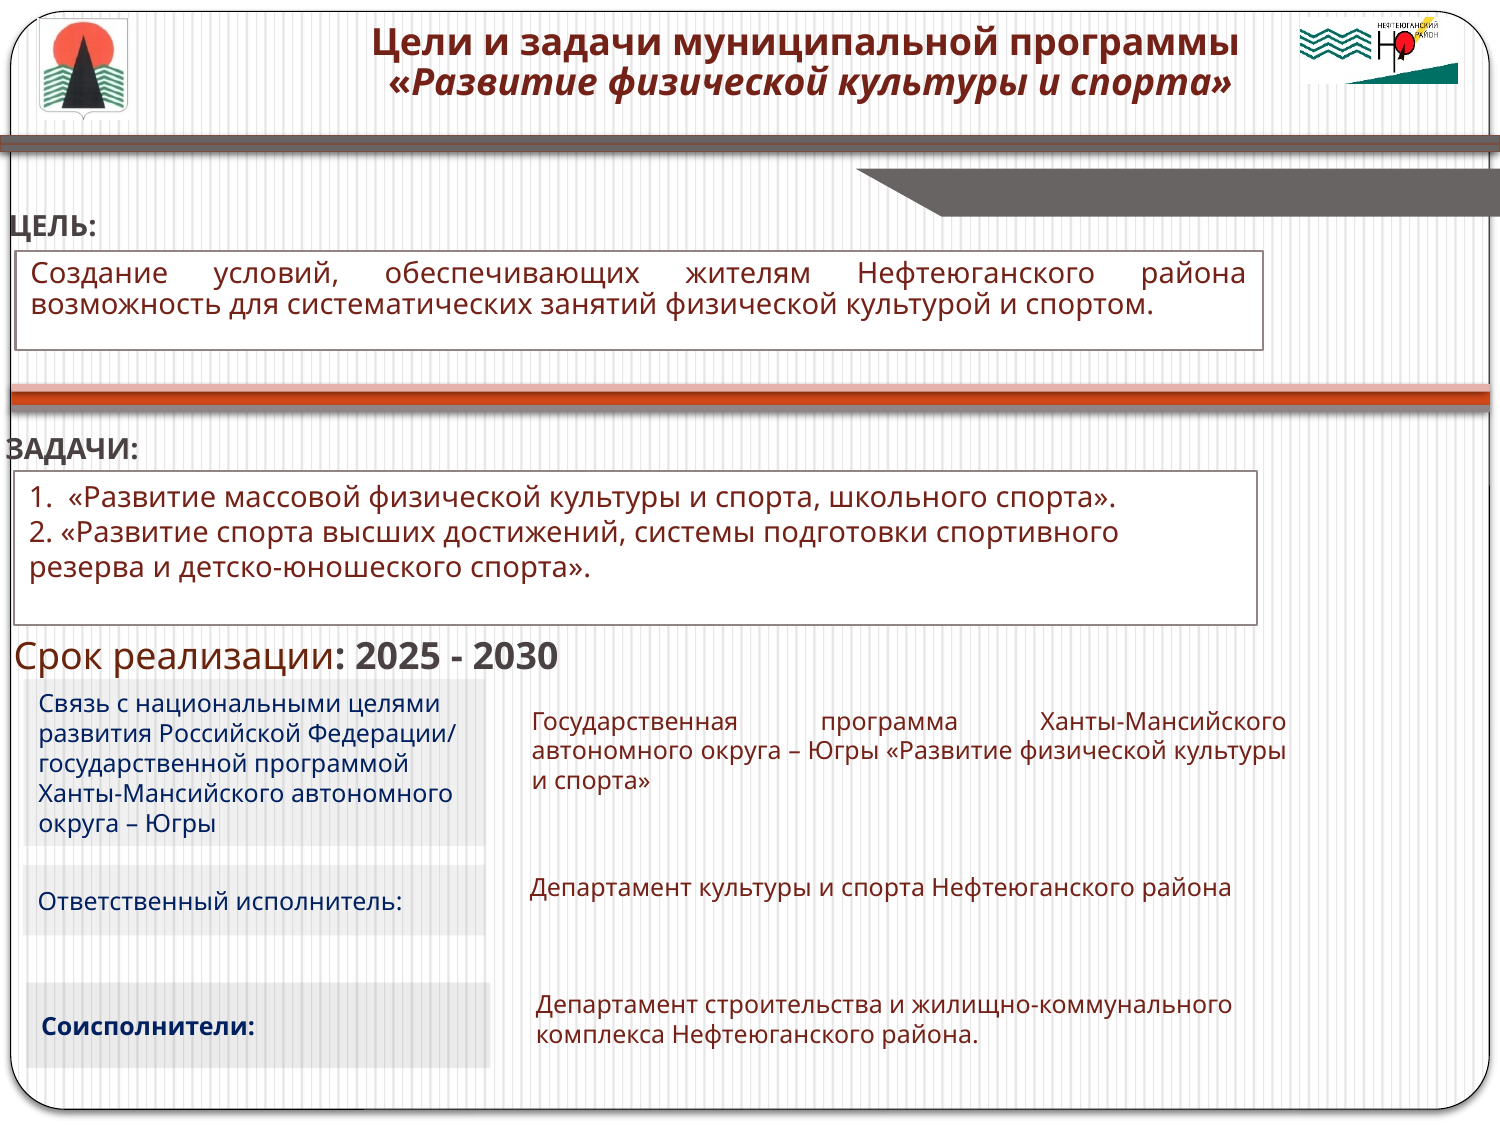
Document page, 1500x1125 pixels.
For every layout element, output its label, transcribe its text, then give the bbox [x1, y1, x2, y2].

picture [1300, 16, 1459, 84]
picture [36, 18, 129, 120]
text_box 1. «Развитие массовой физической культуры и спорта, школьного спорта». 2. «Развитие спорта высших достижений, системы подготовки спортивного резерва и детско-юношеского спорта». [13, 470, 1258, 626]
text_box Соисполнители: [25, 982, 491, 1069]
text_box Создание условий, обеспечивающих жителям Нефтеюганского района возможность для систематических занятий физической культурой и спортом. [14, 250, 1264, 351]
text_box Срок реализации: 2025 - 2030 [0, 624, 574, 685]
text_box Ответственный исполнитель: [22, 864, 486, 936]
text_box Государственная программа Ханты-Мансийского автономного округа – Югры «Развитие физической культуры и спорта» [516, 697, 1303, 803]
text_box ЗАДАЧИ: [0, 422, 154, 473]
text_box Департамент культуры и спорта Нефтеюганского района [515, 864, 1301, 939]
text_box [0, 135, 1500, 152]
text_box [86, 926, 1432, 1097]
text_box Департамент строительства и жилищно-коммунального комплекса Нефтеюганского района. [521, 980, 1324, 1056]
text_box Связь с национальными целями развития Российской Федерации/ государственной программой Ханты-Мансийского автономного округа – Югры [23, 678, 486, 847]
text_box ЦЕЛЬ: [0, 200, 112, 250]
text_box [855, 168, 1500, 217]
text_box Цели и задачи муниципальной программы «Развитие физической культуры и спорта» [96, 0, 1500, 112]
